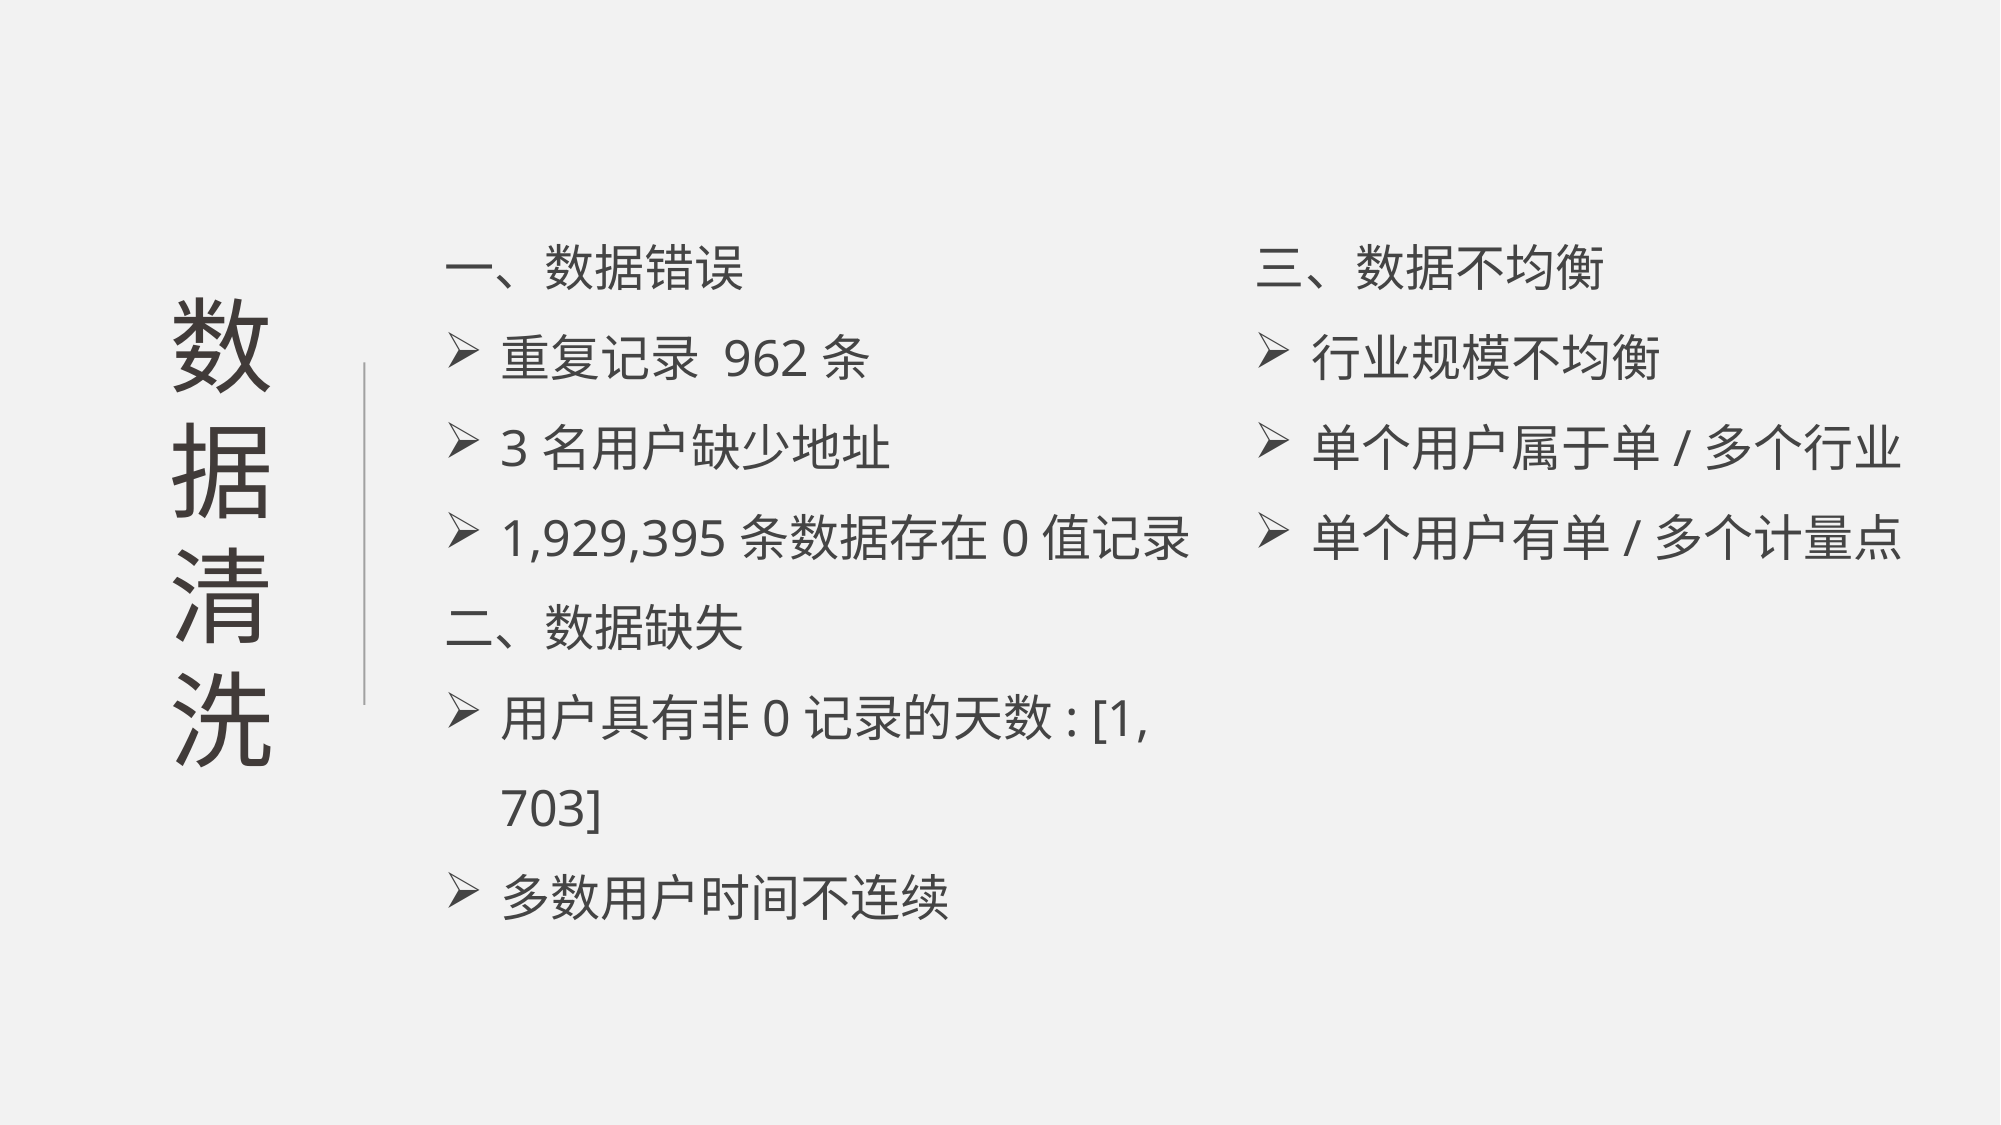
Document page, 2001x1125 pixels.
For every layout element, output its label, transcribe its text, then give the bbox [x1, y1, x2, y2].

text_box 一、数据错误 重复记录 962条 3名用户缺少地址 1,929,395条数据存在0值记录 二、数据缺失 用户具有非0记录的天数: [1, 703] 多数用户时间不连续 [444, 206, 1225, 927]
text_box 三、数据不均衡 行业规模不均衡 单个用户属于单/多个行业 单个用户有单/多个计量点 [1255, 206, 2000, 657]
text_box 数 据 清洗 [144, 273, 299, 789]
